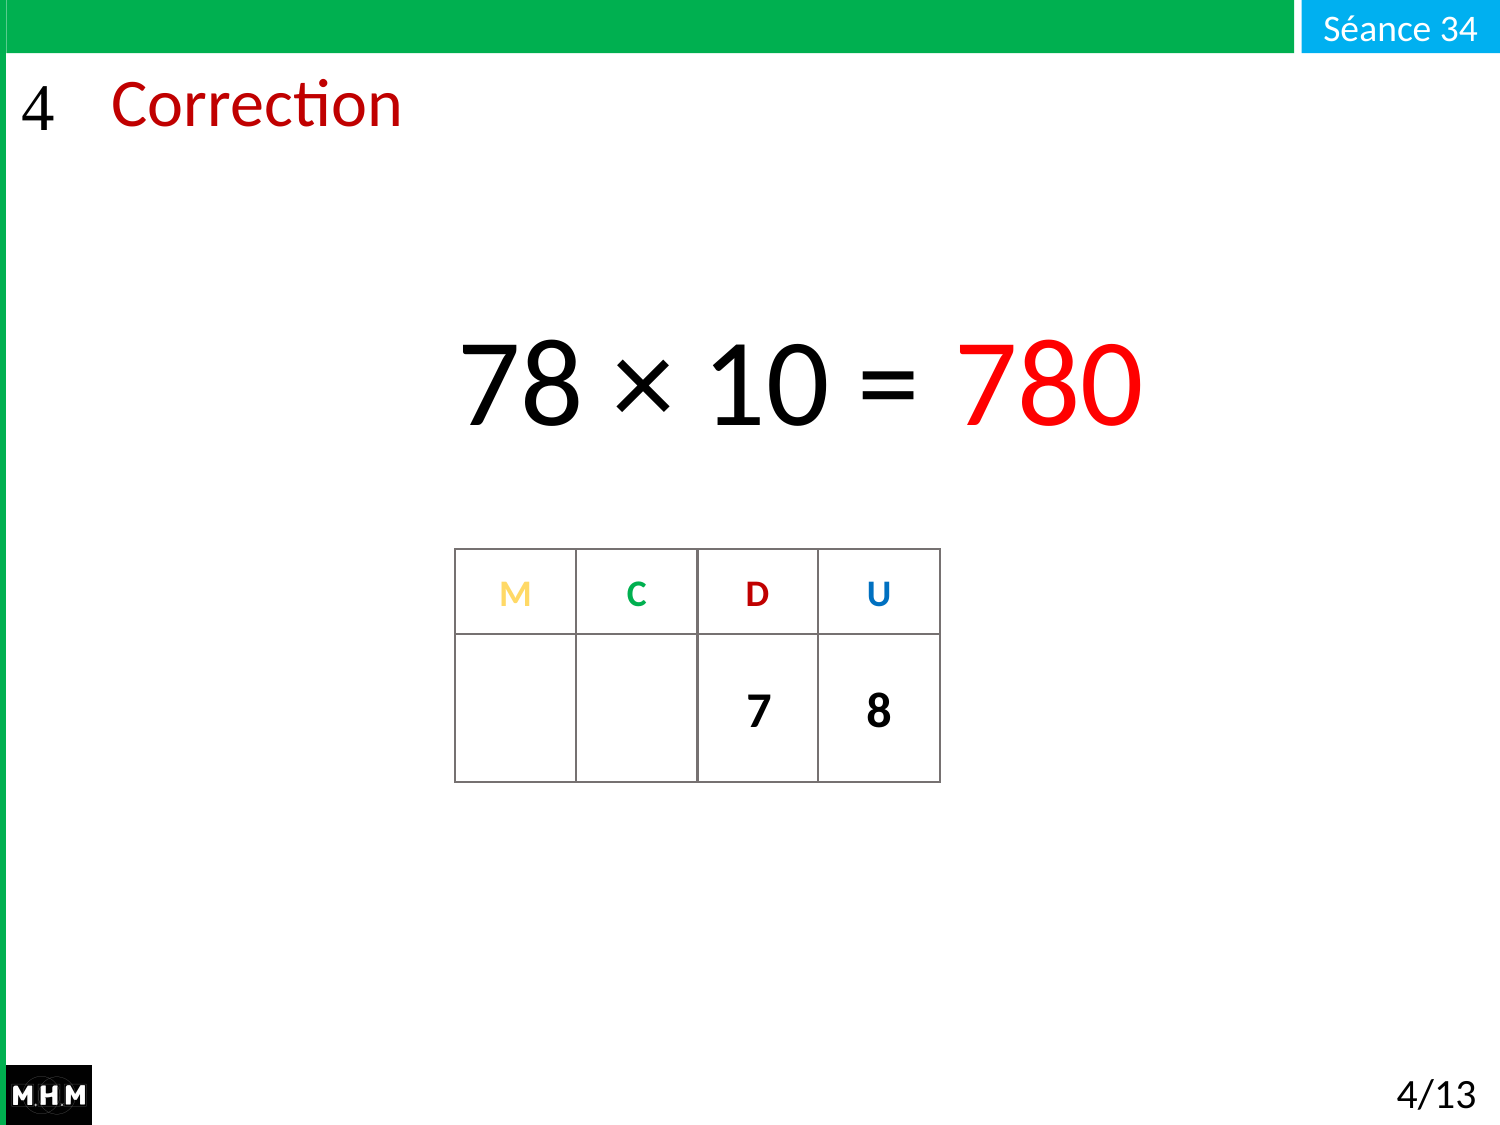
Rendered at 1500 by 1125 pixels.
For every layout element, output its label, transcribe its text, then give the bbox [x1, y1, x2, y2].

text_box D [699, 548, 817, 633]
text_box 7 [697, 633, 817, 783]
text_box 78 × 10 = [442, 292, 939, 458]
list 4/13 [1373, 1064, 1500, 1125]
text_box M [454, 548, 577, 633]
text_box 780 [939, 292, 1282, 458]
title Correction [96, 60, 1391, 150]
text_box [454, 633, 577, 783]
text_box C [577, 548, 699, 633]
text_box [577, 633, 697, 783]
text_box U [817, 548, 941, 633]
text_box 8 [817, 633, 941, 783]
picture [6, 1065, 92, 1125]
